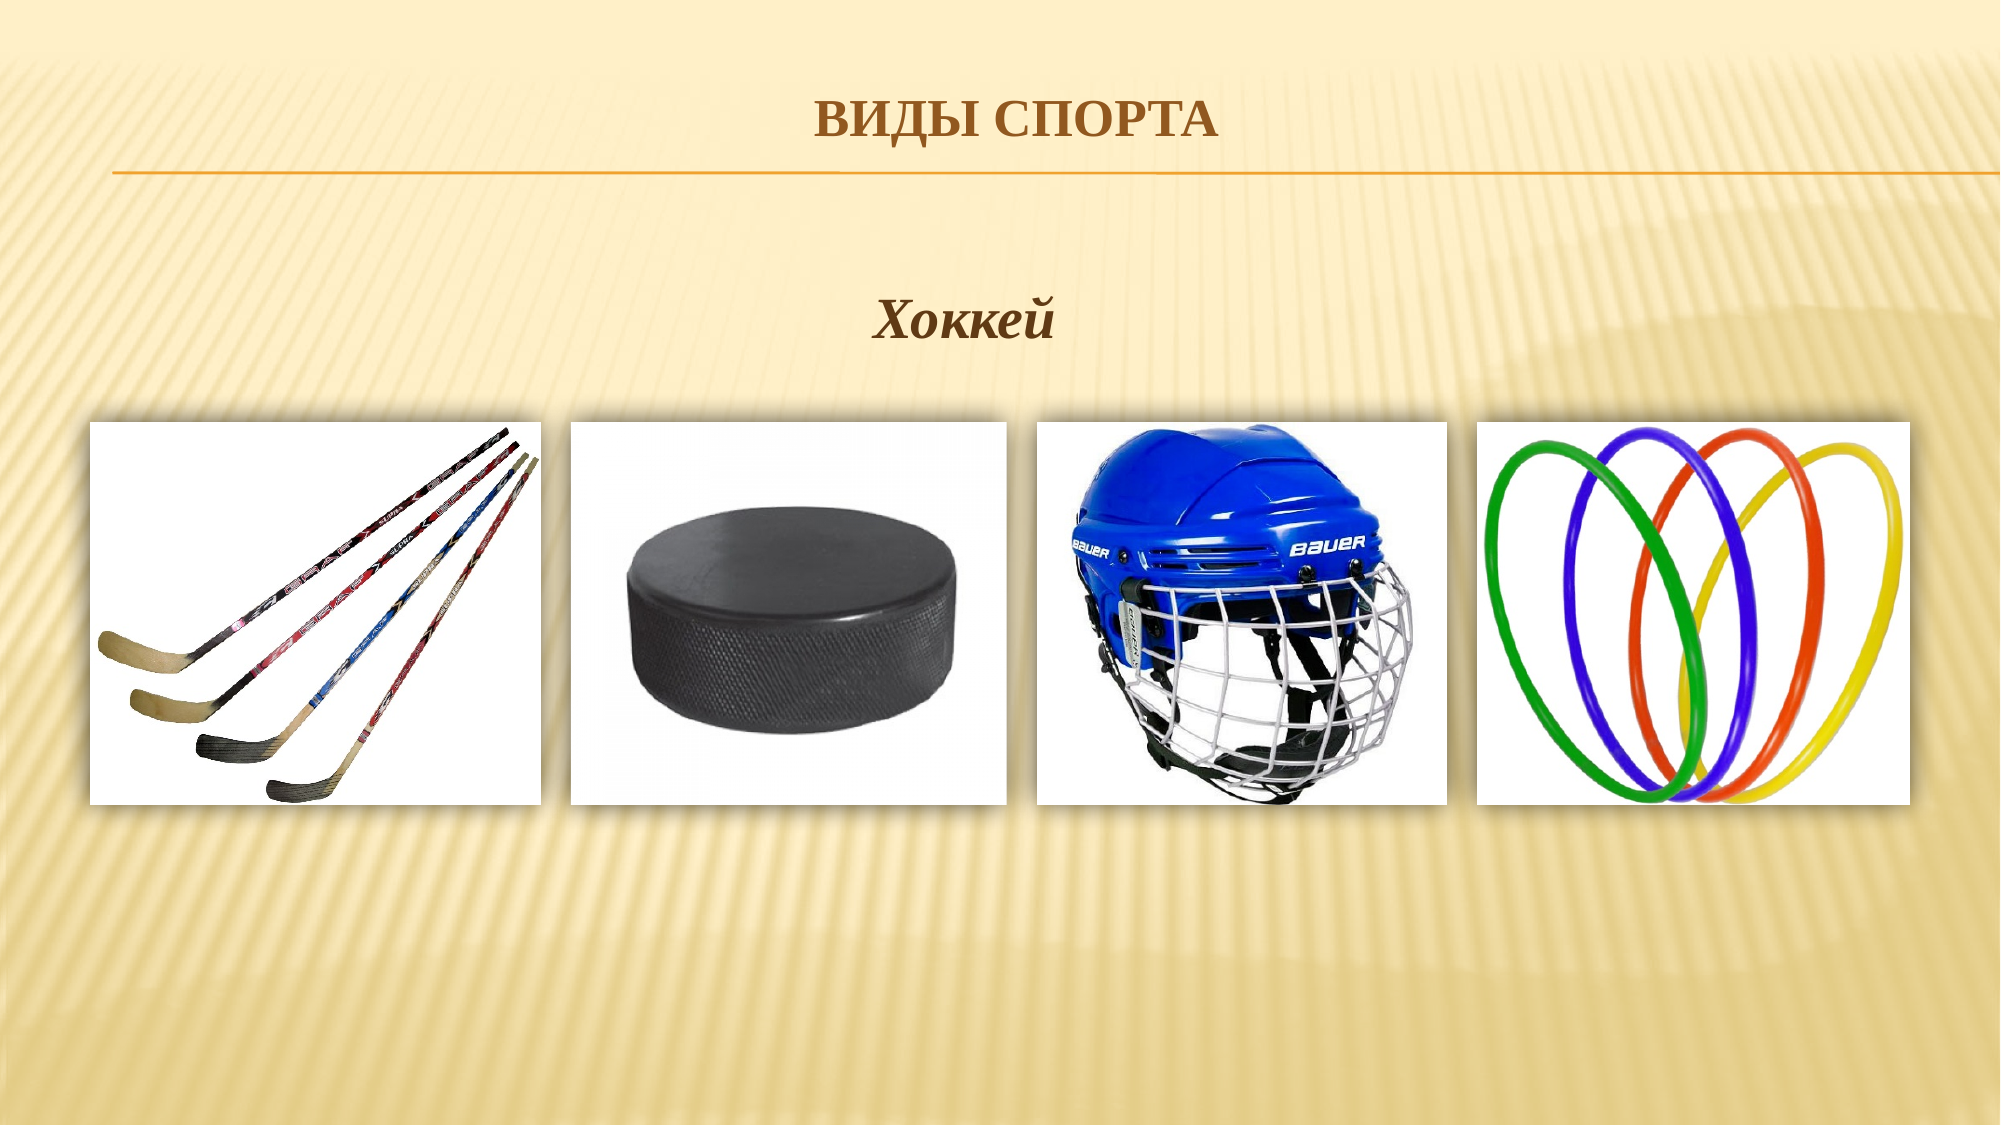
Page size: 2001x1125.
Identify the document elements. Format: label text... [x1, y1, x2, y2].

picture [89, 422, 541, 806]
list Хоккей [763, 273, 1167, 388]
picture [570, 422, 1007, 806]
picture [1036, 422, 1448, 806]
picture [1477, 422, 1910, 806]
title Виды спорта [66, 75, 1967, 213]
